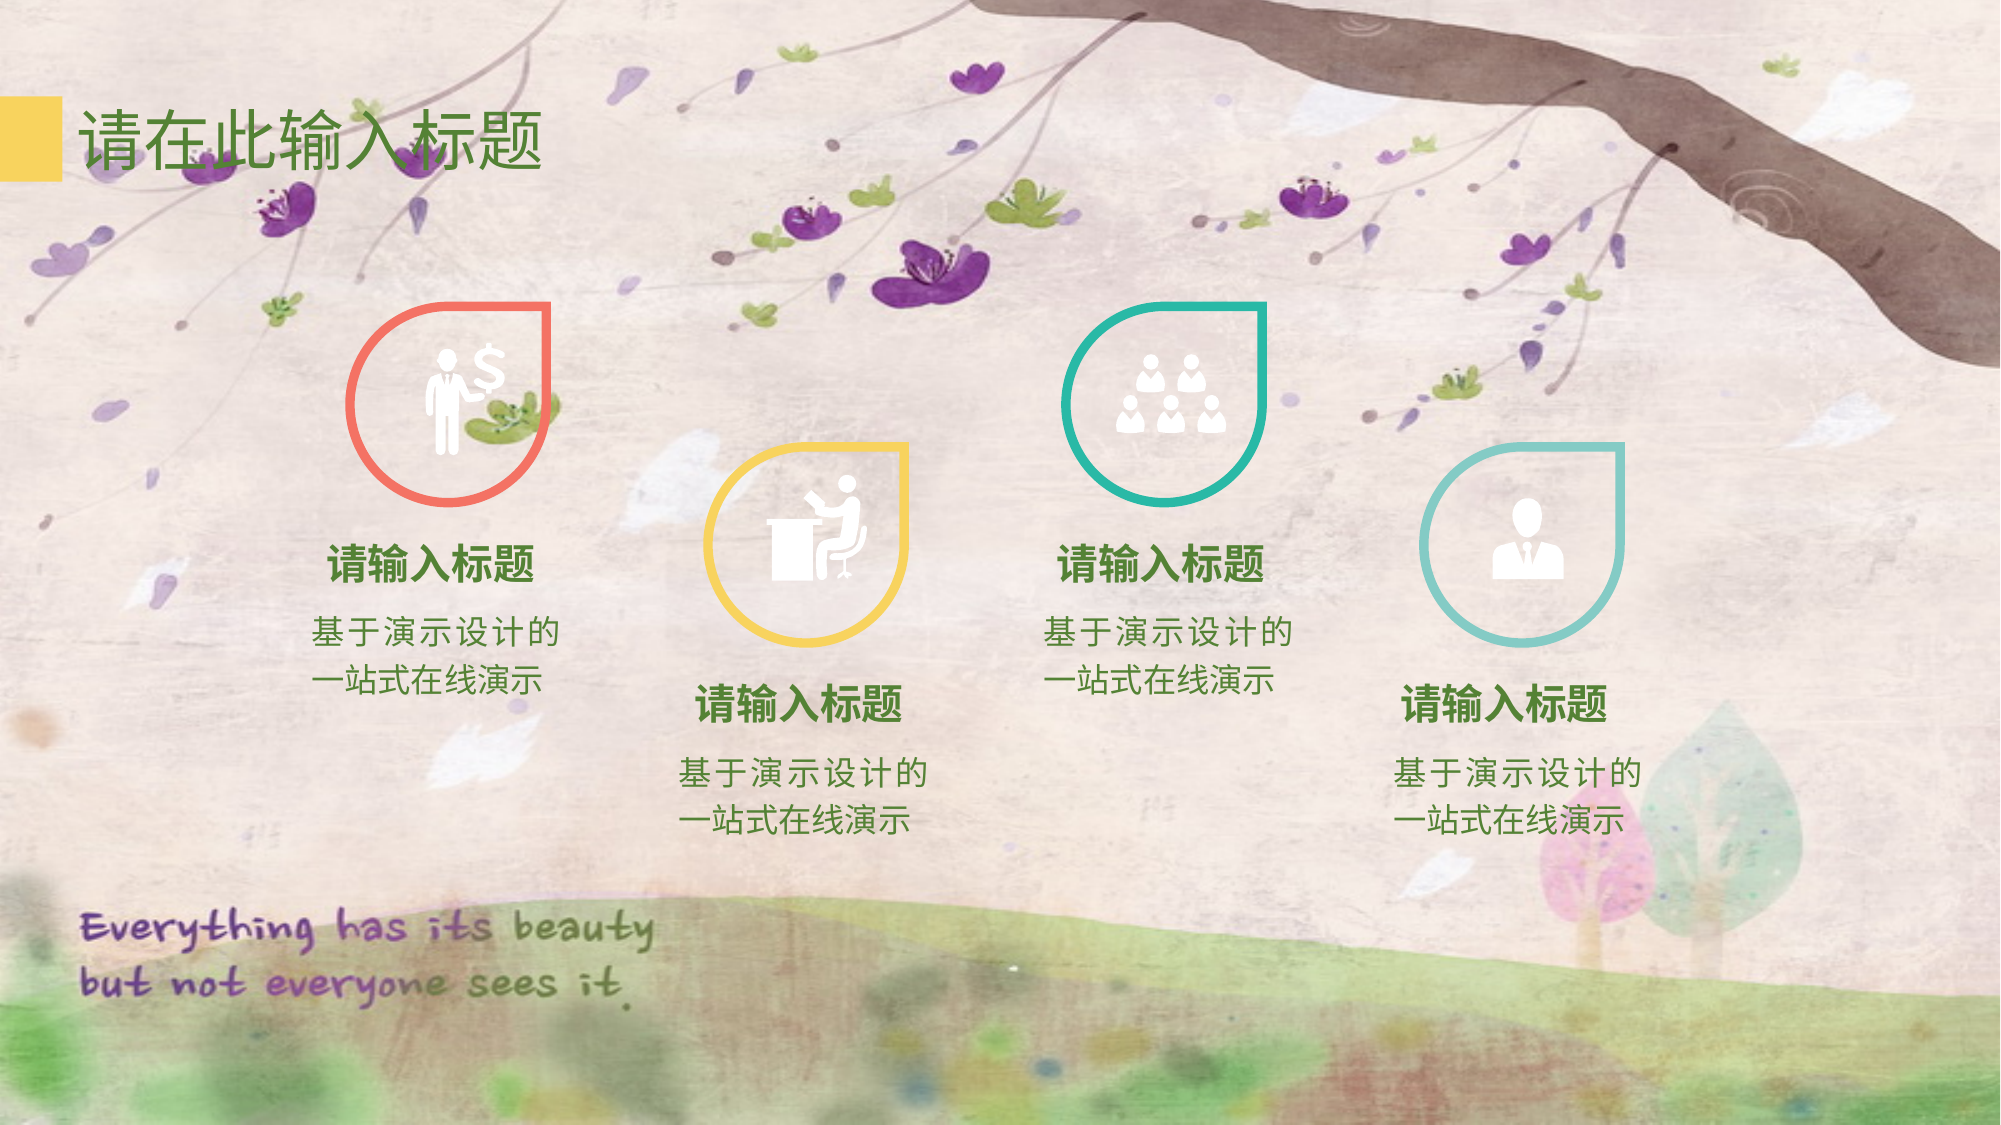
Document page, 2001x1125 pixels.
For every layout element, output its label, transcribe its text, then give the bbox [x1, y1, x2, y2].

text_box 请输入标题 [1385, 670, 1659, 736]
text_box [707, 446, 905, 644]
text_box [349, 306, 547, 503]
text_box 基于演示设计的一站式在线演示 [1378, 736, 1658, 847]
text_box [0, 96, 547, 182]
text_box 基于演示设计的一站式在线演示 [296, 595, 577, 707]
picture [0, 0, 2001, 1125]
text_box 请输入标题 [1041, 530, 1315, 596]
text_box 基于演示设计的一站式在线演示 [663, 736, 944, 847]
text_box 请输入标题 [311, 530, 585, 596]
text_box 请输入标题 [680, 670, 954, 736]
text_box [1423, 446, 1621, 644]
text_box 基于演示设计的一站式在线演示 [1028, 595, 1309, 707]
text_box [1065, 306, 1263, 503]
